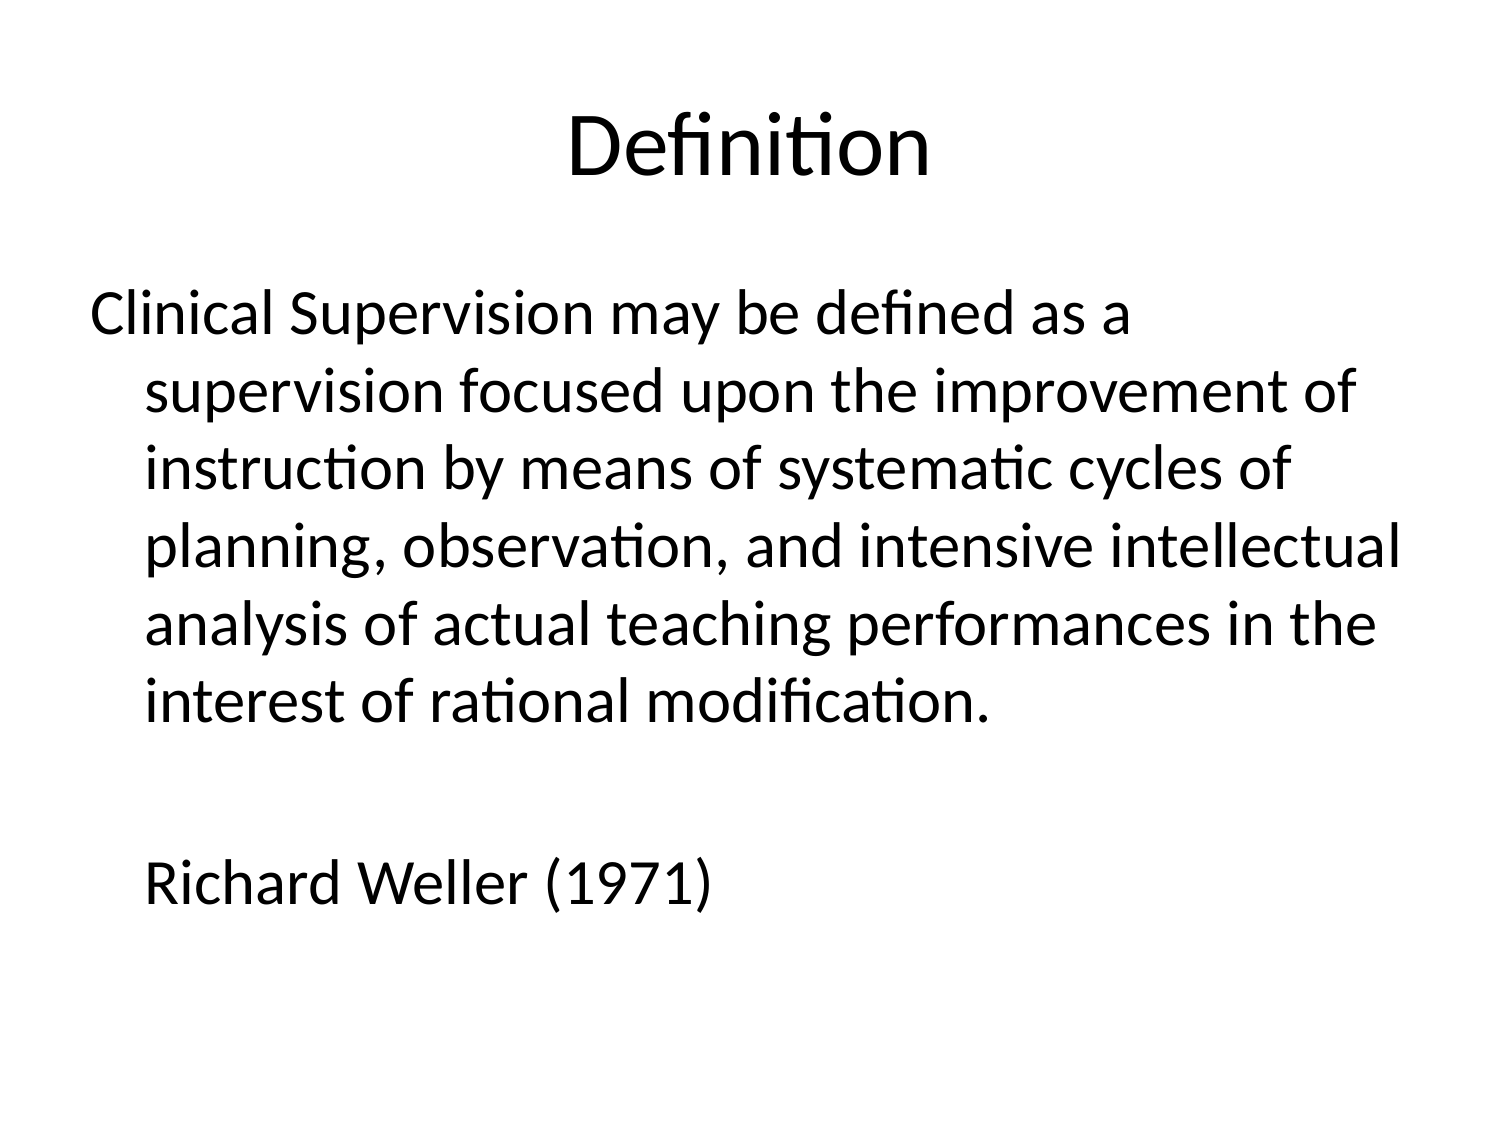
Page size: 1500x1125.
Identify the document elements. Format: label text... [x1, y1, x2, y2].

title Definition [75, 45, 1425, 233]
list Clinical Supervision may be defined as a supervision focused upon the improvement of instruction by means of systematic cycles of planning, observation, and intensive intellectual analysis of actual teaching performances in the interest of rational modification. Richard Weller (1971) [75, 262, 1425, 1005]
